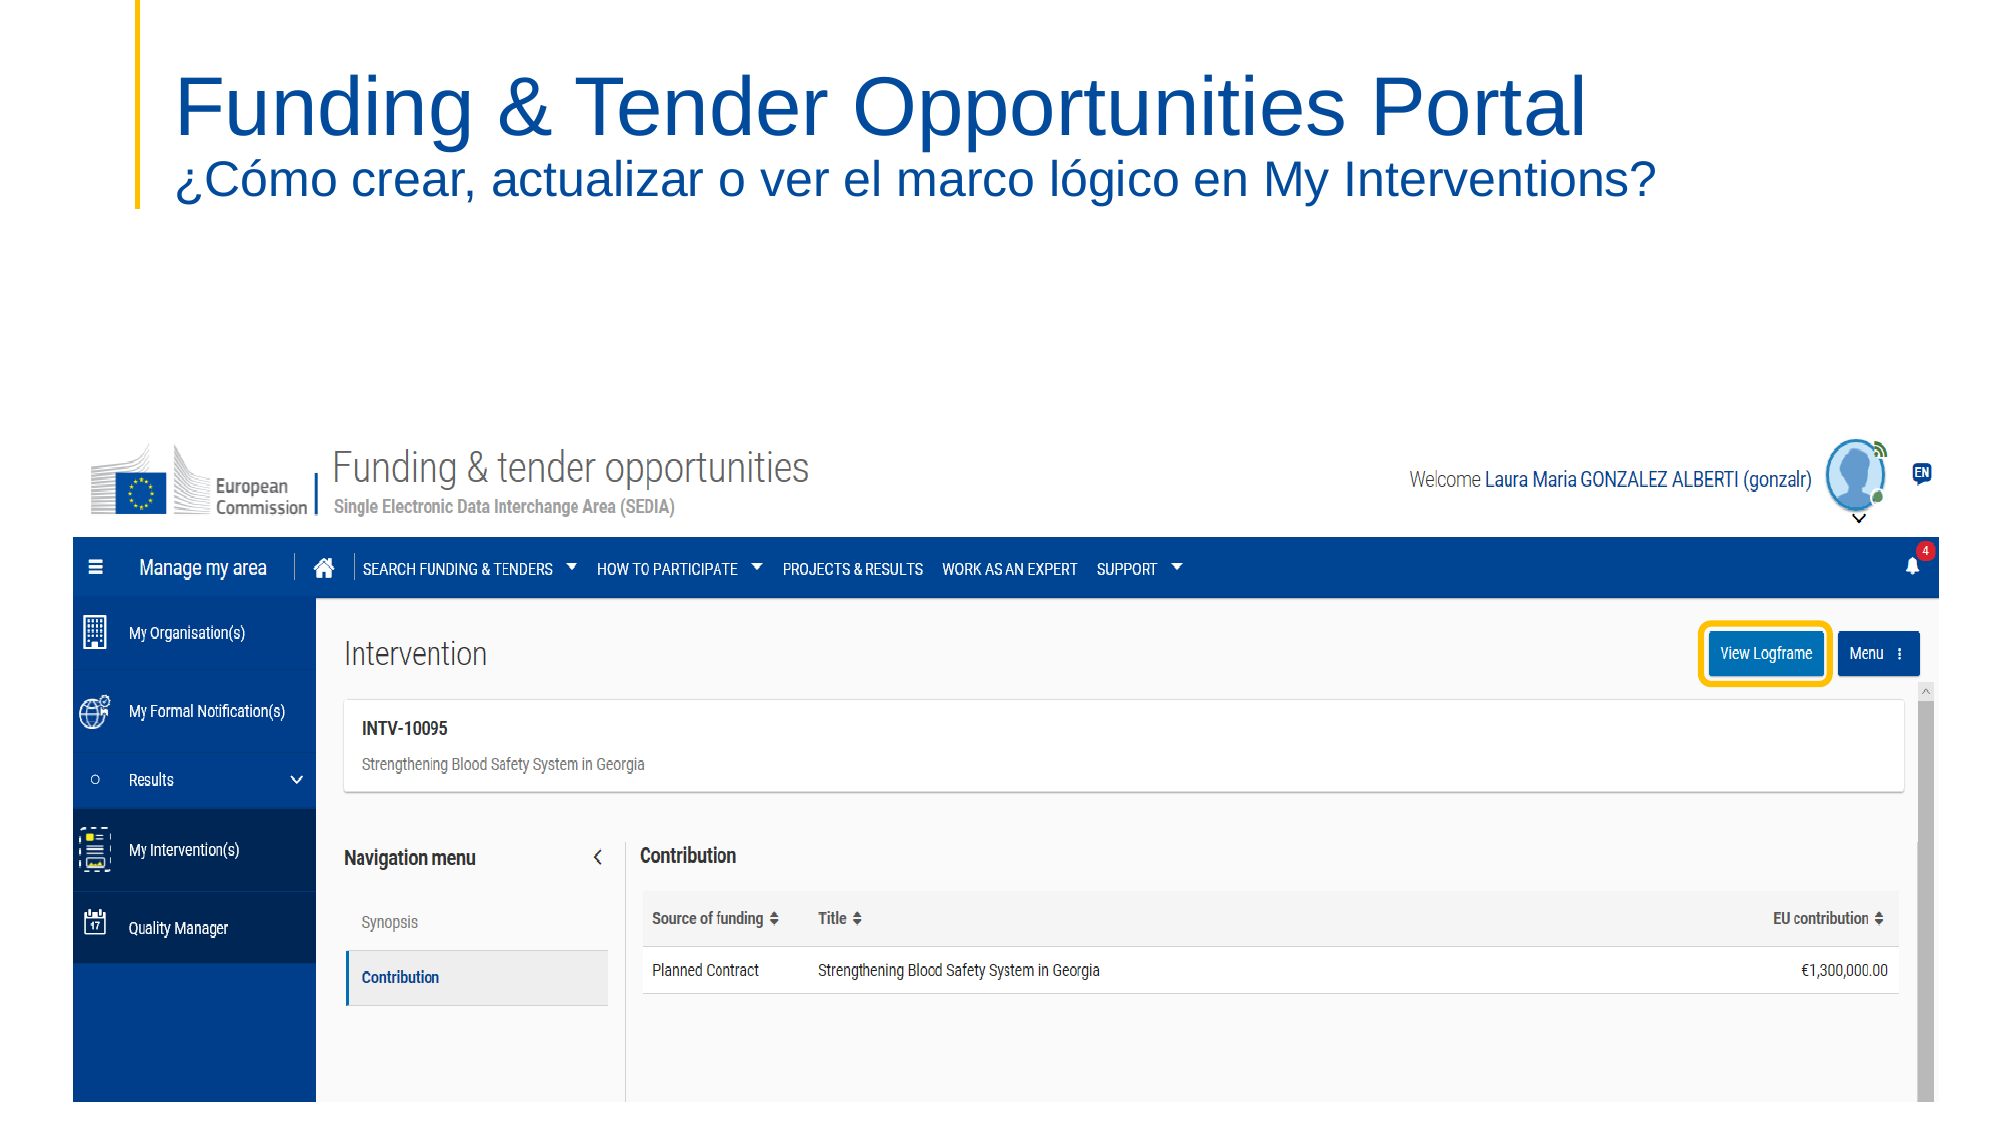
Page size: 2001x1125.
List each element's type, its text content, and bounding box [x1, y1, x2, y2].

picture [73, 433, 1939, 1102]
title Funding & Tender Opportunities Portal ¿Cómo crear, actualizar o ver el marco lógico en My Interventions? [159, 79, 1885, 208]
